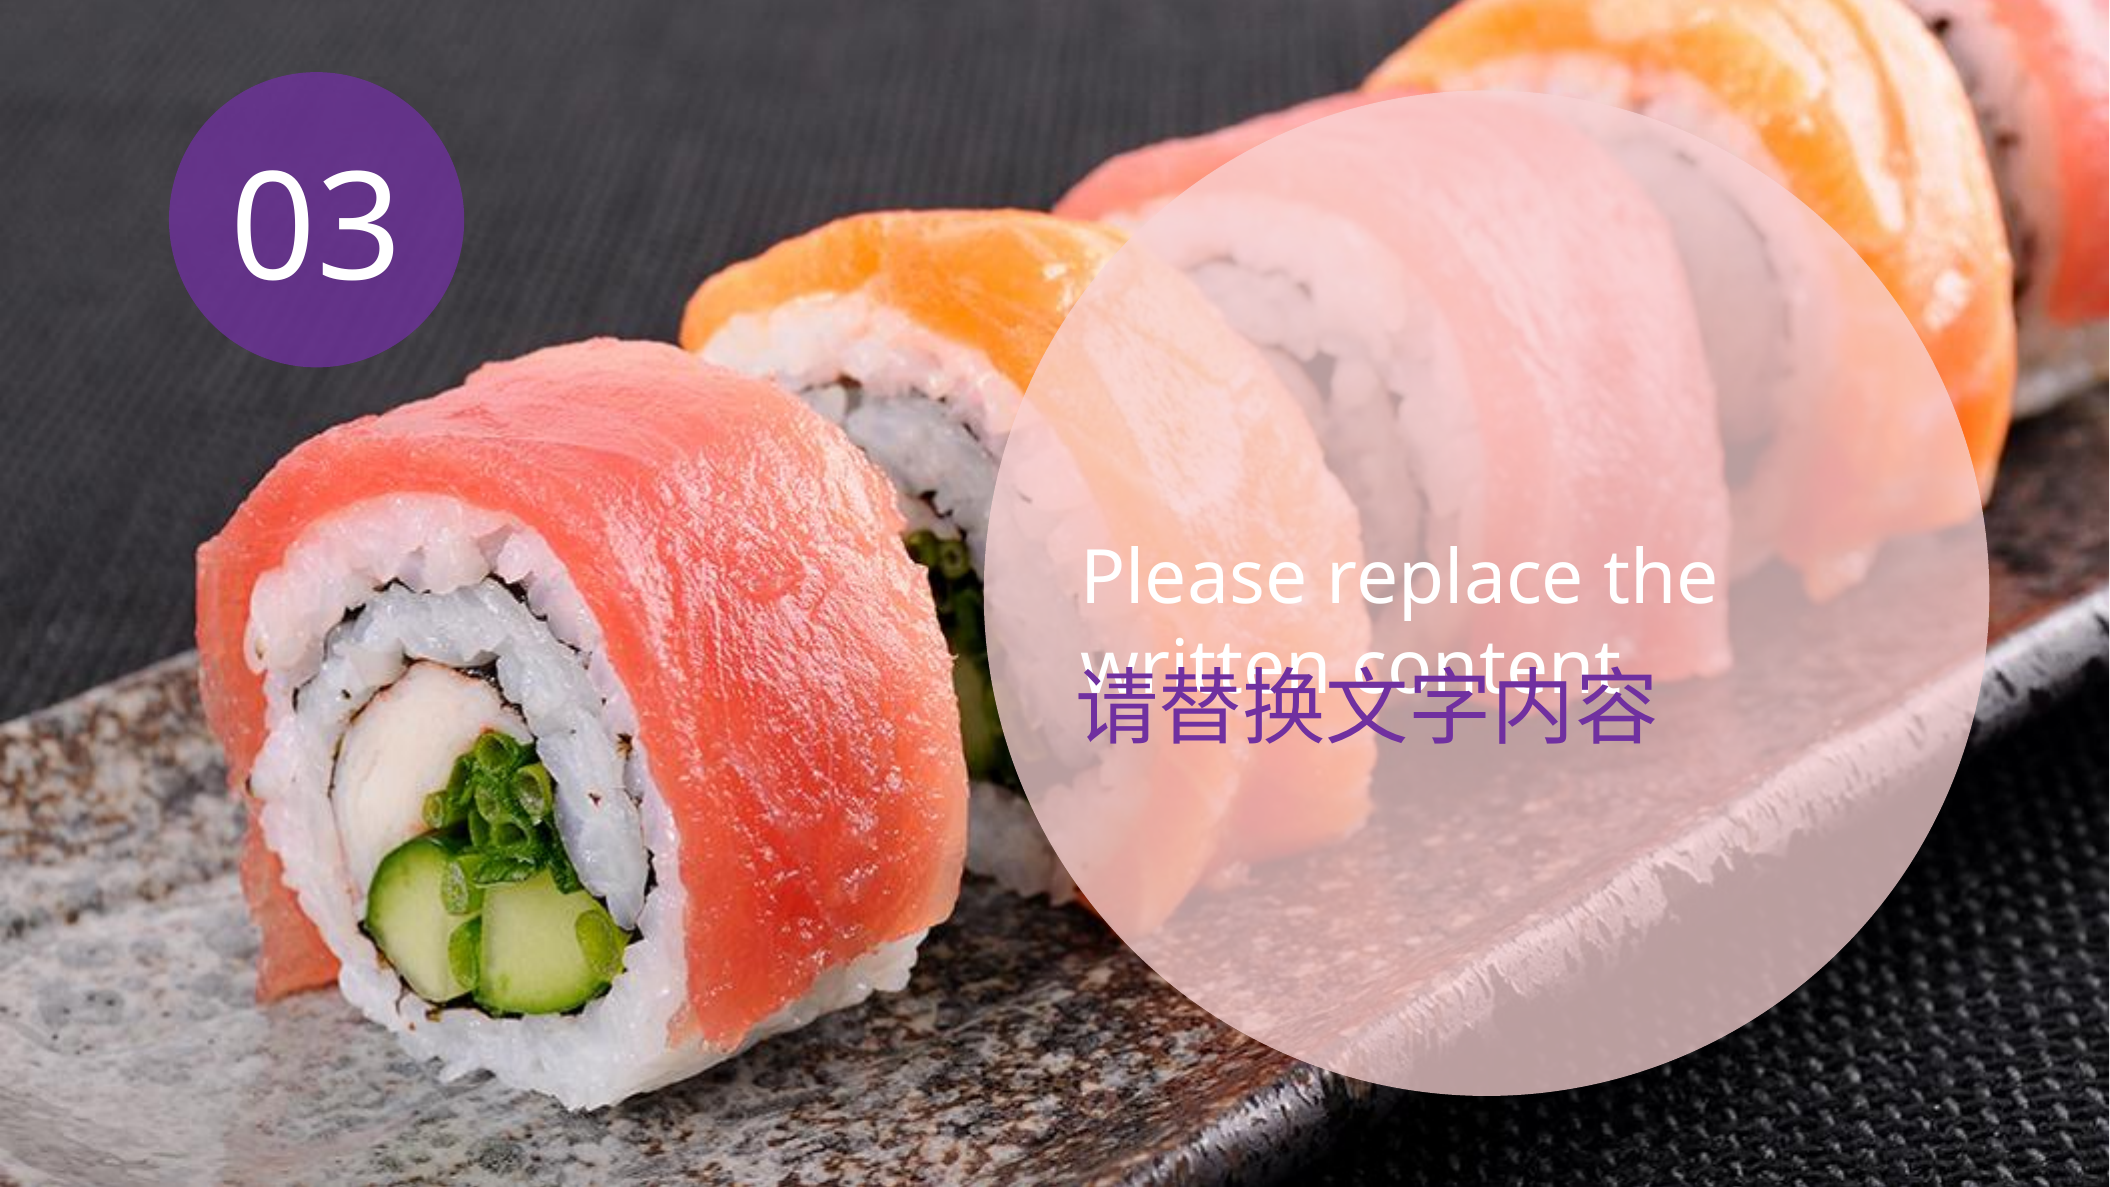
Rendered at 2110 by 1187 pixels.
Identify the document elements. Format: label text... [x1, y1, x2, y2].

text_box 03 [167, 71, 466, 369]
text_box [0, 0, 2110, 1187]
text_box [982, 89, 1991, 1097]
text_box Please replace the written content [1065, 521, 1973, 716]
text_box 请替换文字内容 [1033, 627, 1673, 762]
